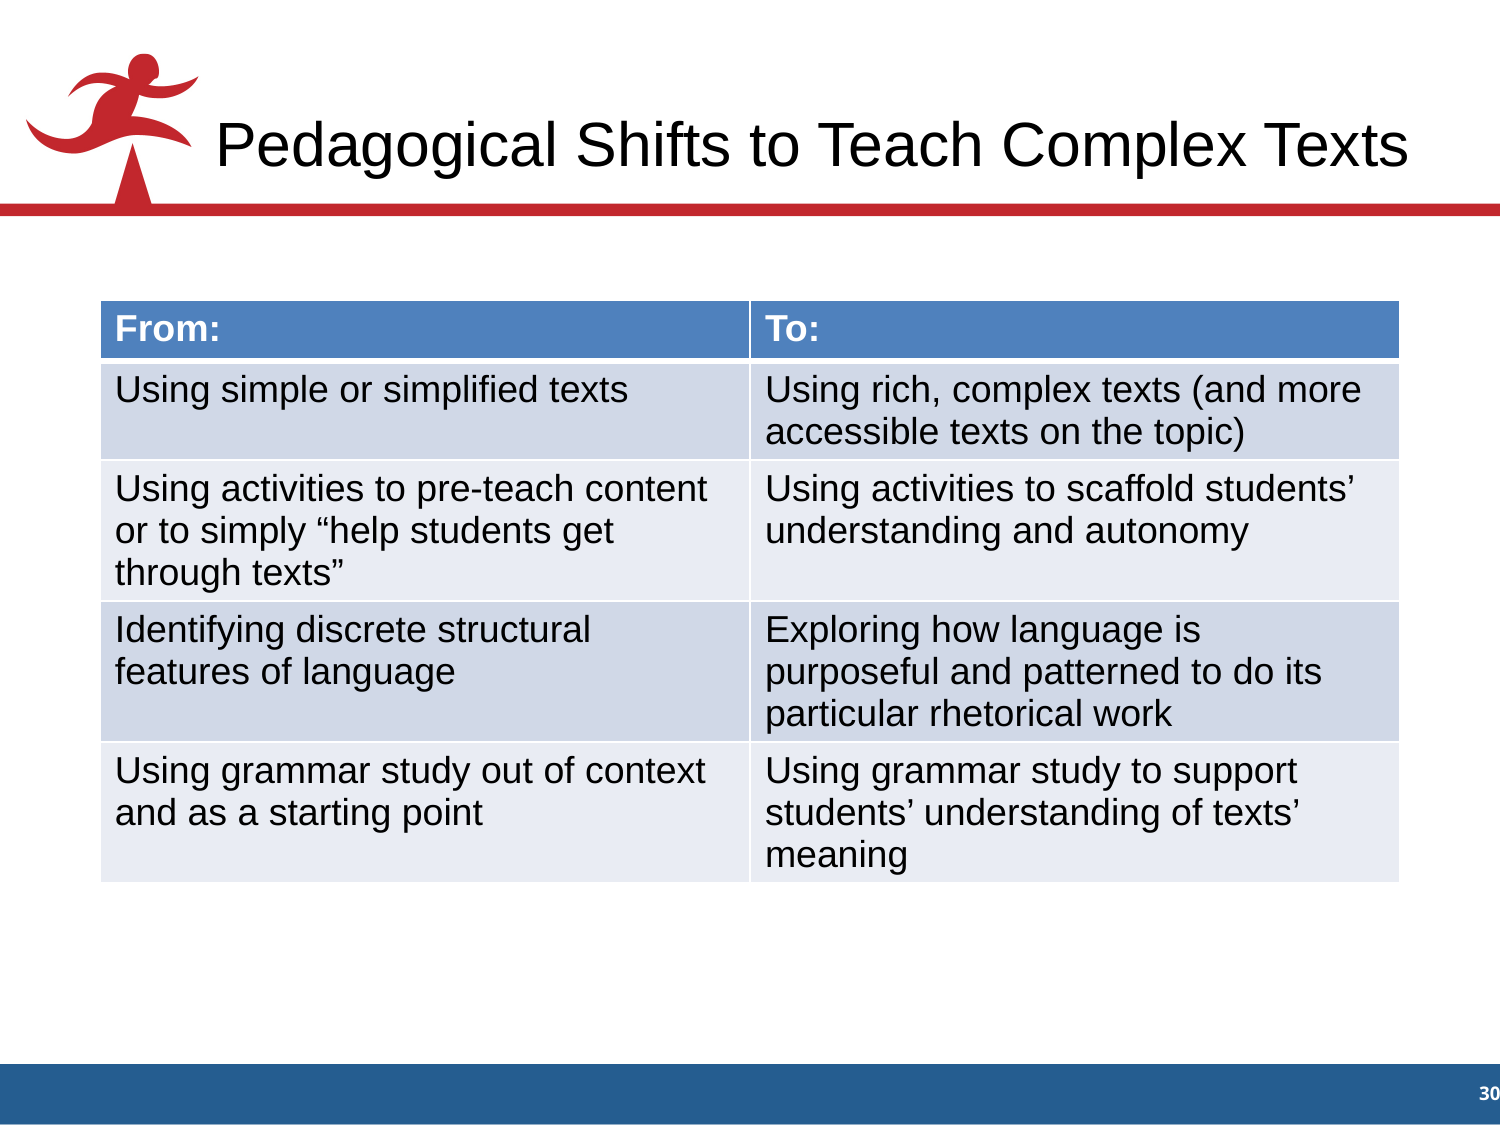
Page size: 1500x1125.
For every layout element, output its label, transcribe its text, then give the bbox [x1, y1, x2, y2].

table_cell Using rich, complex texts (and more accessible texts on the topic) [751, 364, 1399, 459]
table_cell Using grammar study out of context and as a starting point [101, 743, 749, 882]
table_cell Using activities to scaffold students’ understanding and autonomy [751, 461, 1399, 600]
table_cell Identifying discrete structural features of language [101, 602, 749, 741]
table_header From: [101, 301, 749, 358]
table_cell Using grammar study to support students’ understanding of texts’ meaning [751, 743, 1399, 882]
table_header To: [751, 301, 1399, 358]
table_cell Exploring how language is purposeful and patterned to do its particular rhetorical work [751, 602, 1399, 741]
table_cell Using activities to pre-teach content or to simply “help students get through texts” [101, 461, 749, 600]
title Pedagogical Shifts to Teach Complex Texts [200, 37, 1500, 188]
table_cell Using simple or simplified texts [101, 364, 749, 459]
picture [0, 0, 1500, 1125]
